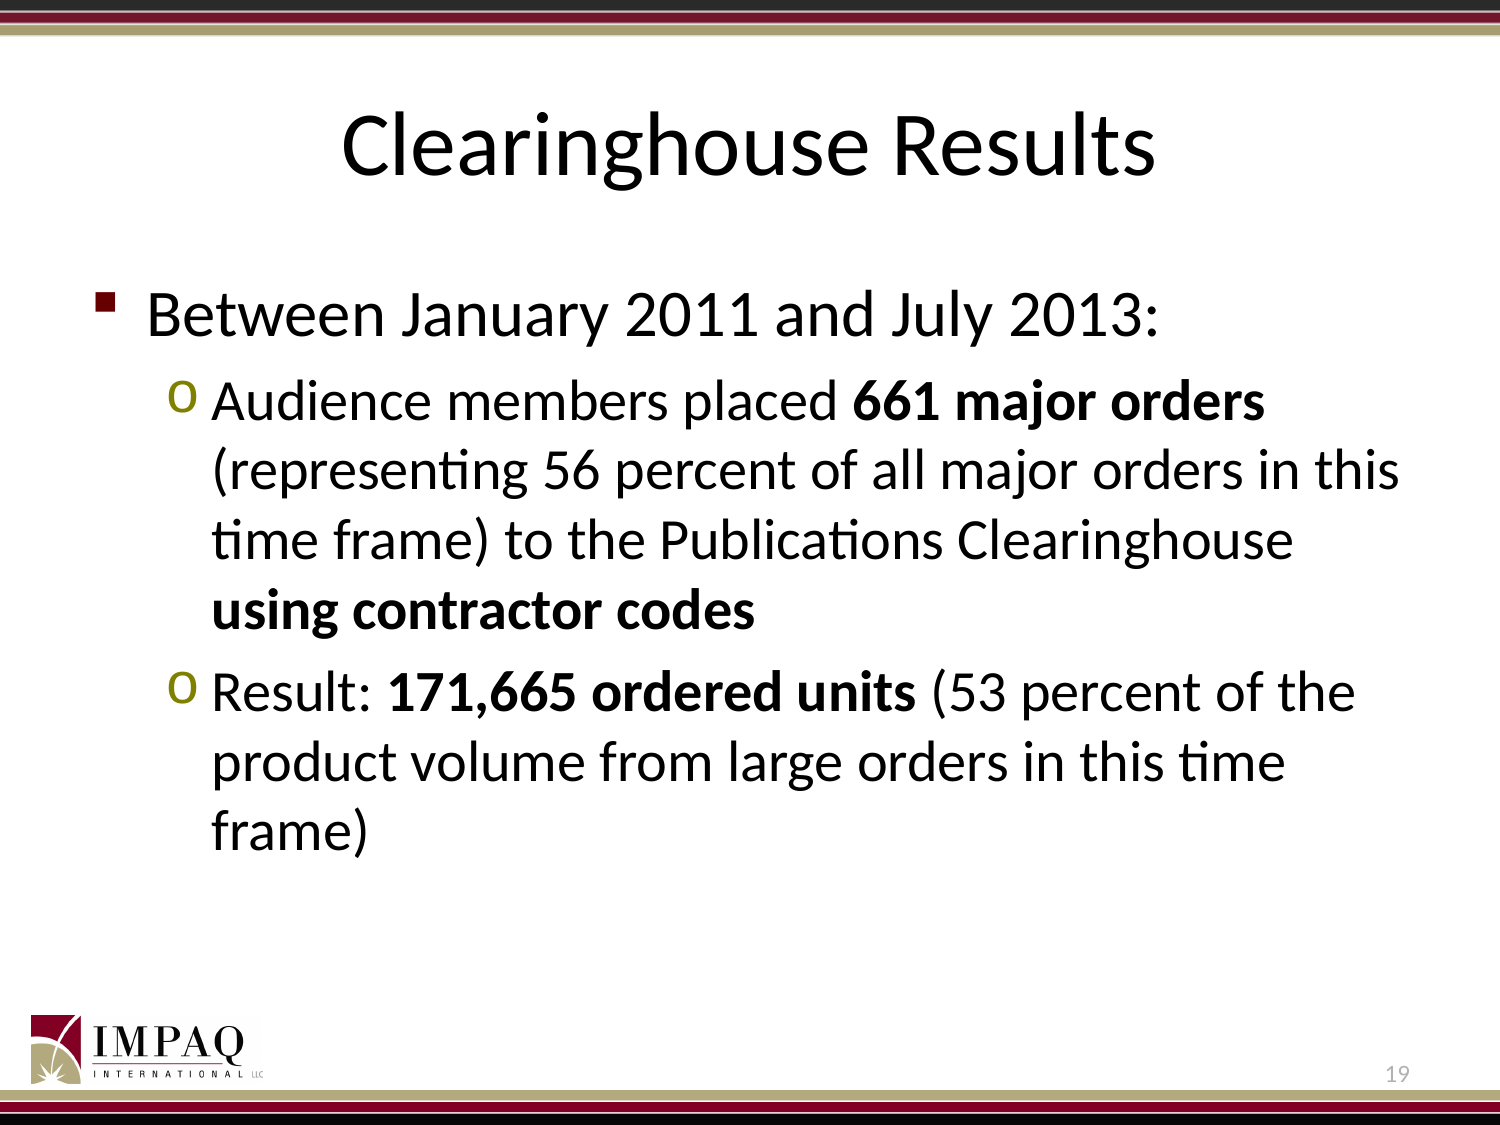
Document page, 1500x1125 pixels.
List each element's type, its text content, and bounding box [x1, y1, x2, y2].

list Between January 2011 and July 2013: Audience members placed 661 major orders (representing 56 percent of all major orders in this time frame) to the Publications Clearinghouse using contractor codes Result: 171,665 ordered units (53 percent of the product volume from large orders in this time frame) [75, 262, 1425, 1005]
picture [31, 1015, 263, 1084]
title Clearinghouse Results [75, 45, 1425, 233]
picture [0, 0, 1500, 44]
picture [0, 1090, 1500, 1125]
slide_number 19 [1074, 1042, 1425, 1103]
